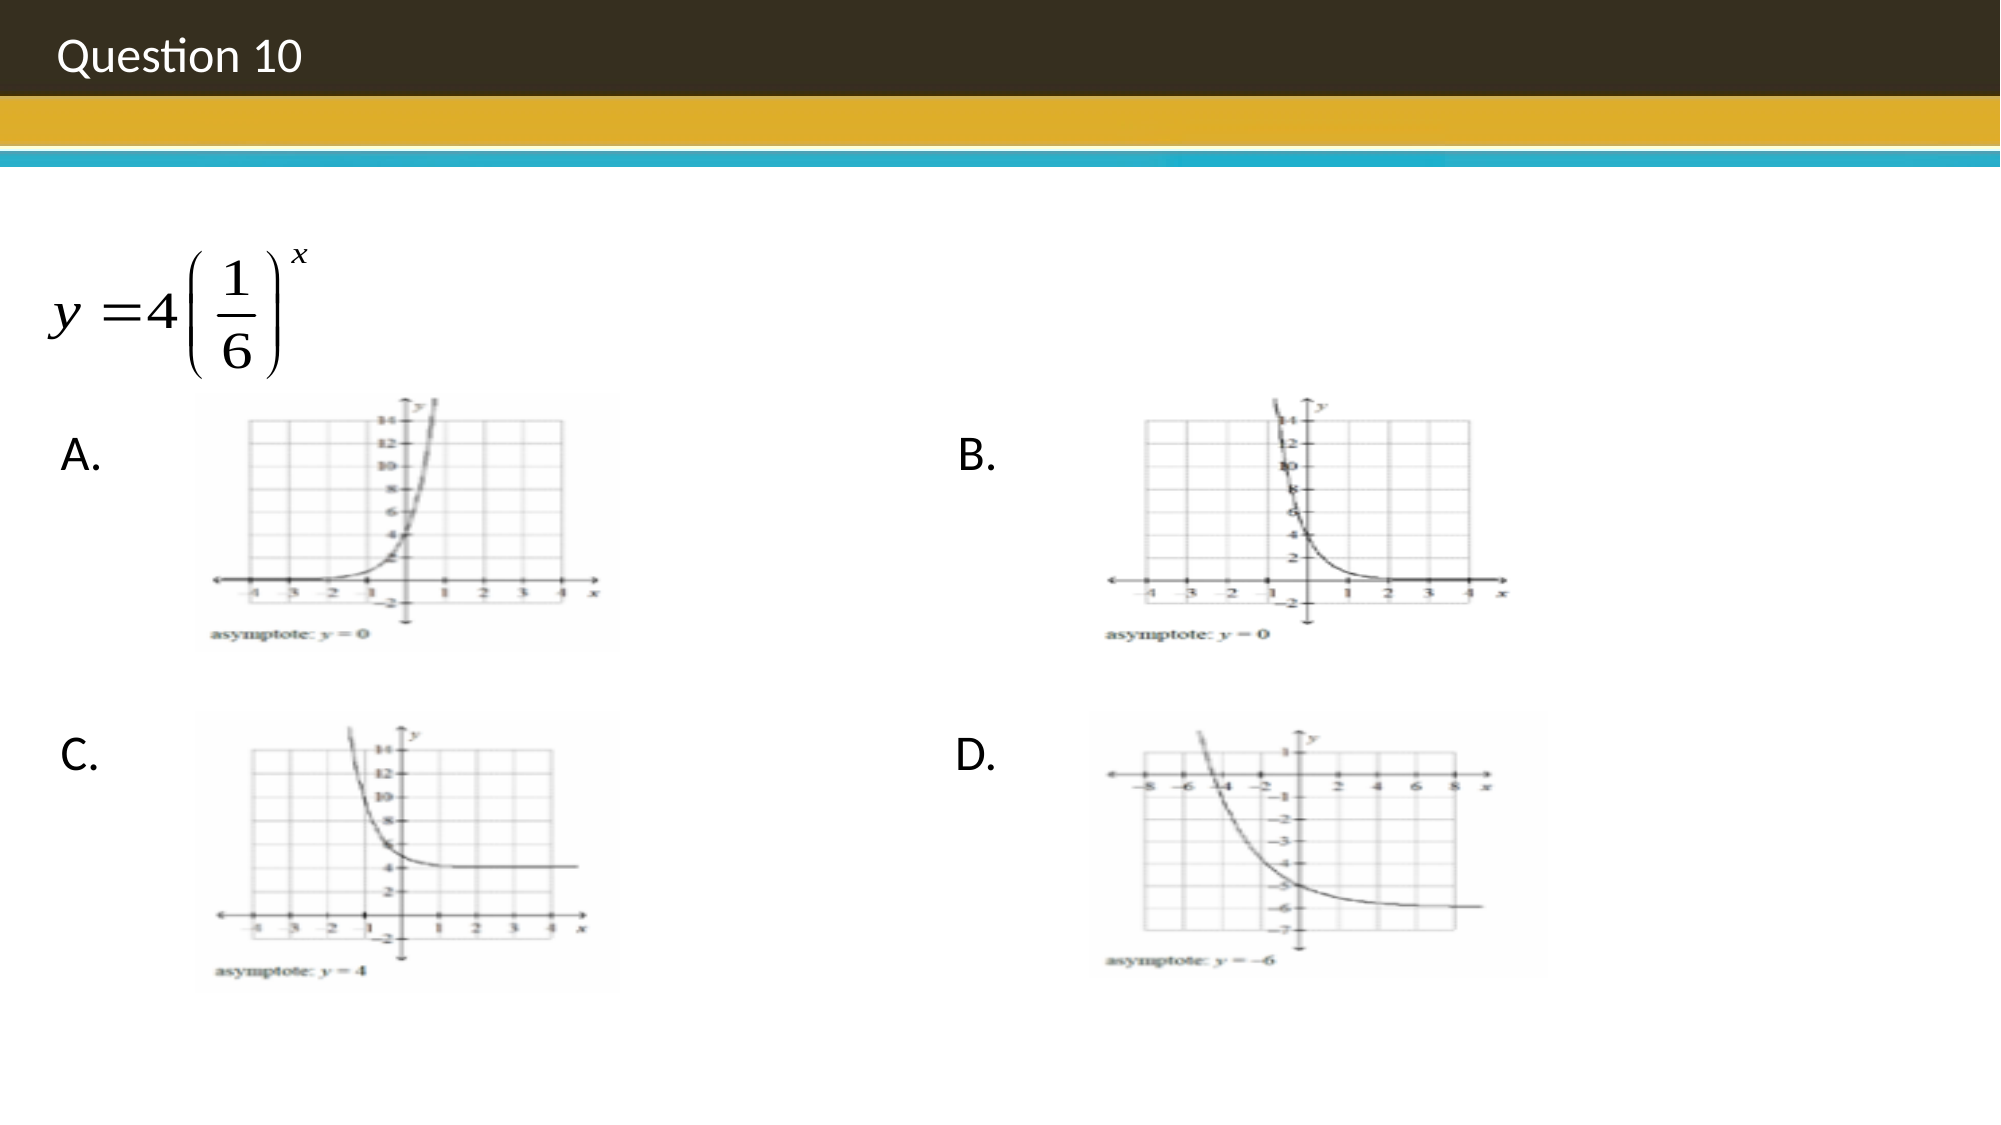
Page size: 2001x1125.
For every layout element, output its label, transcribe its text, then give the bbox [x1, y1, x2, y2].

picture [1089, 711, 1548, 978]
text_box Question 10 [41, 14, 318, 90]
text_box A. B. C. D. [45, 233, 1880, 1125]
picture [1089, 393, 1530, 652]
picture [195, 393, 620, 652]
picture [195, 711, 620, 993]
picture [0, 0, 2000, 167]
picture [37, 227, 322, 390]
